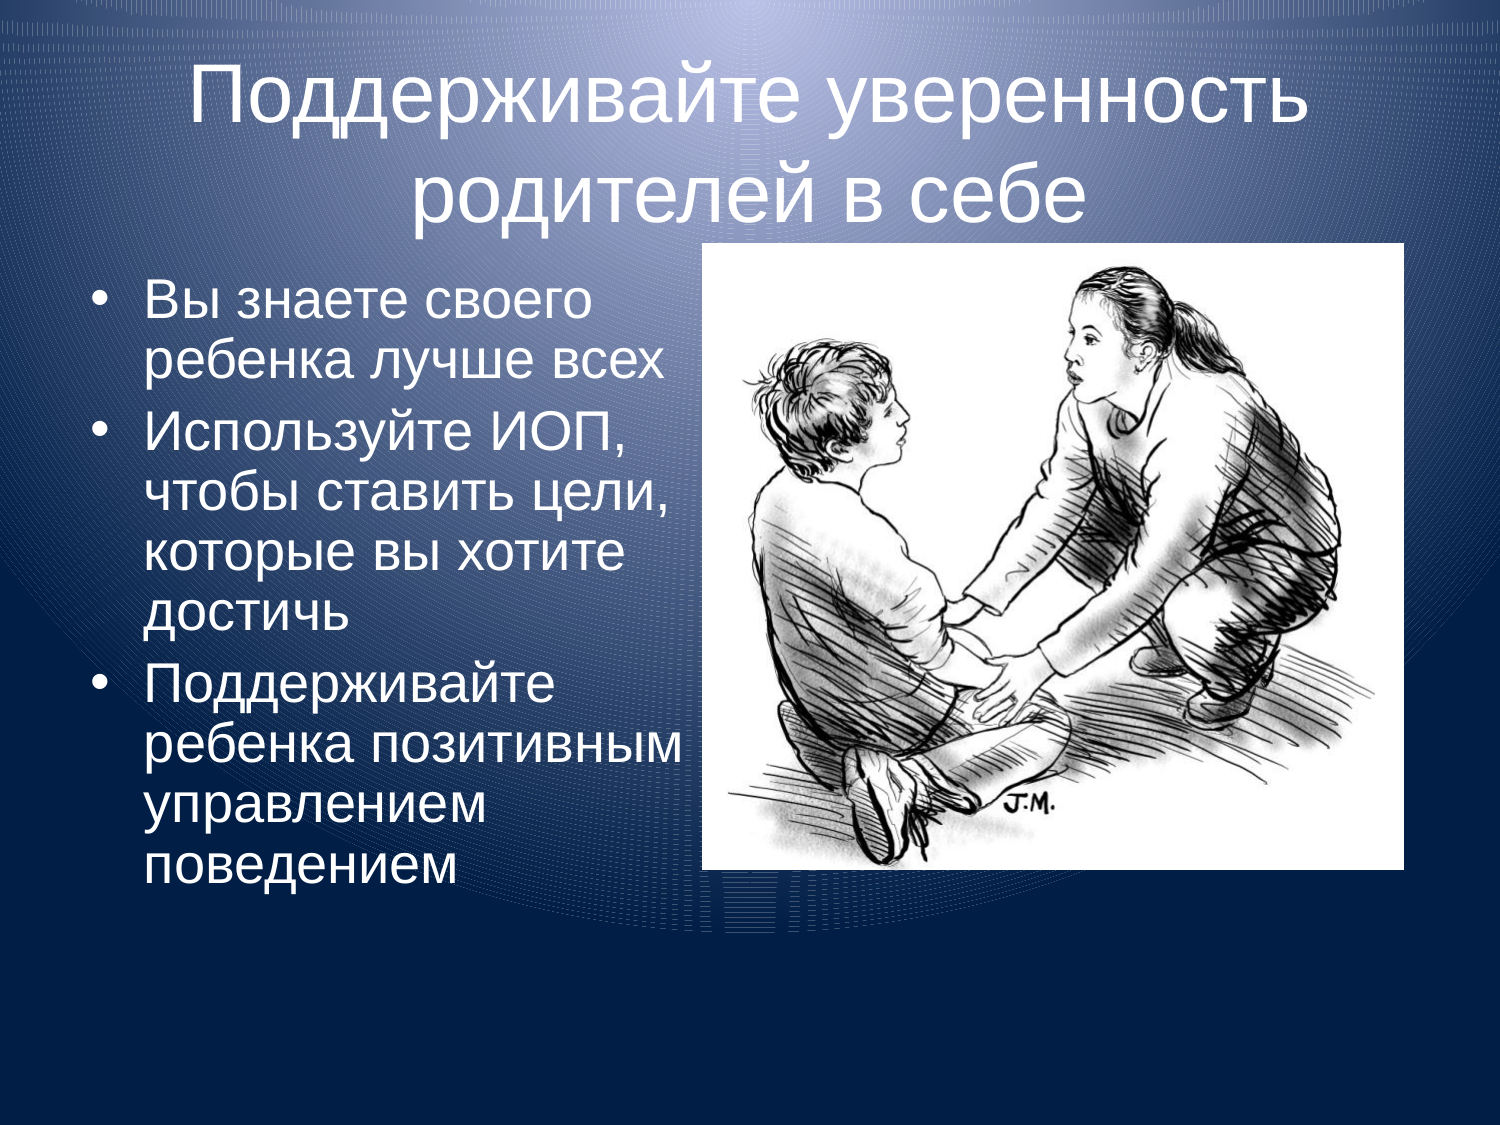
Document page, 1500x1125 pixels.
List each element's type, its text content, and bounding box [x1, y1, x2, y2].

picture [702, 243, 1405, 870]
title Поддерживайте уверенность родителей в себе [74, 44, 1426, 233]
list Вы знаете своего ребенка лучше всех Используйте ИОП, чтобы ставить цели, которые вы хотите достичь Поддерживайте ребенка позитивным управлением поведением [74, 262, 704, 1006]
